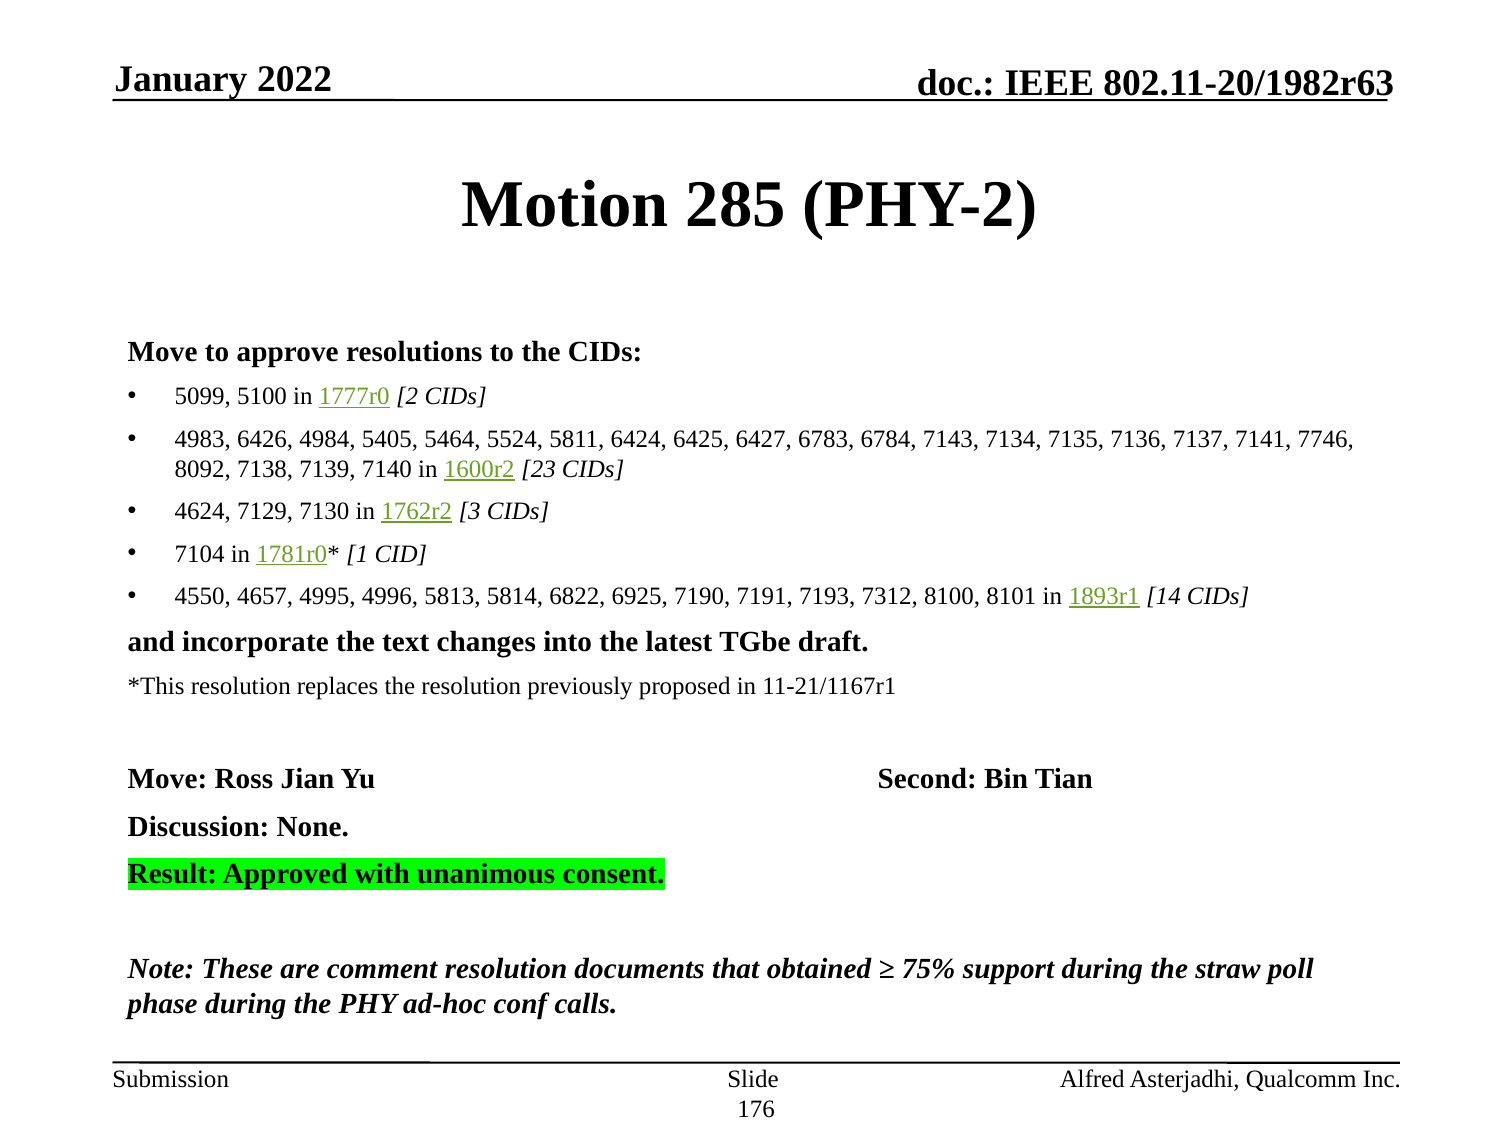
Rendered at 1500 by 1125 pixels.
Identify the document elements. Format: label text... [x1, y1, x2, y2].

footer Alfred Asterjadhi, Qualcomm Inc. [878, 1061, 1402, 1093]
slide_number Slide 176 [712, 1061, 800, 1123]
title Motion 285 (PHY-2) [112, 112, 1388, 288]
list Move to approve resolutions to the CIDs: 5099, 5100 in 1777r0 [2 CIDs] 4983, 6426, 4984, 5405, 5464, 5524, 5811, 6424, 6425, 6427, 6783, 6784, 7143, 7134, 7135, 7136, 7137, 7141, 7746, 8092, 7138, 7139, 7140 in 1600r2 [23 CIDs] 4624, 7129, 7130 in 1762r2 [3 CIDs] 7104 in 1781r0* [1 CID] 4550, 4657, 4995, 4996, 5813, 5814, 6822, 6925, 7190, 7191, 7193, 7312, 8100, 8101 in 1893r1 [14 CIDs] and incorporate the text changes into the latest TGbe draft. *This resolution replaces the resolution previously proposed in 11-21/1167r1 Move: Ross Jian Yu Second: Bin Tian Discussion: None. Result: Approved with unanimous consent. Note: These are comment resolution documents that obtained ≥ 75% support during the straw poll phase during the PHY ad-hoc conf calls. [112, 324, 1388, 1063]
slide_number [114, 54, 423, 100]
